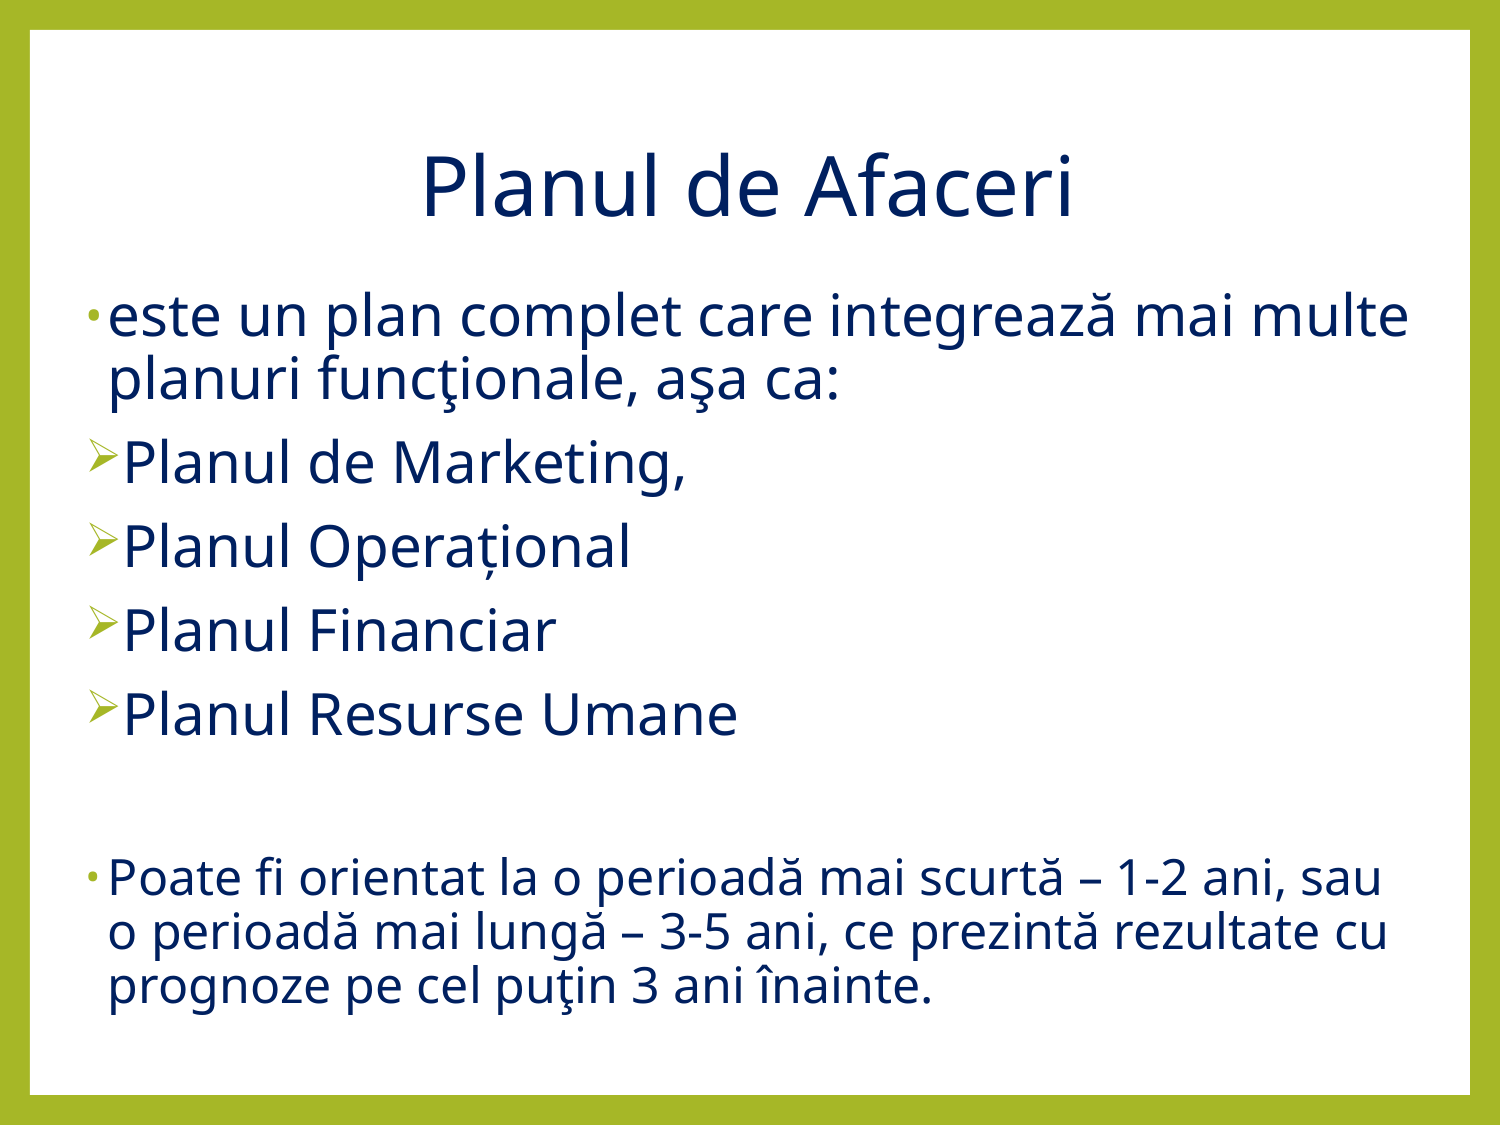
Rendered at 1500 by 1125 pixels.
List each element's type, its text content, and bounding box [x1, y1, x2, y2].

list este un plan complet care integrează mai multe planuri funcţionale, aşa ca: Planul de Marketing, Planul Operaţional Planul Financiar Planul Resurse Umane Poate fi orientat la o perioadă mai scurtă – 1-2 ani, sau o perioadă mai lungă – 3-5 ani, ce prezintă rezultate cu prognoze pe cel puţin 3 ani înainte. [64, 278, 1436, 1059]
title Planul de Afaceri [140, 99, 1356, 278]
